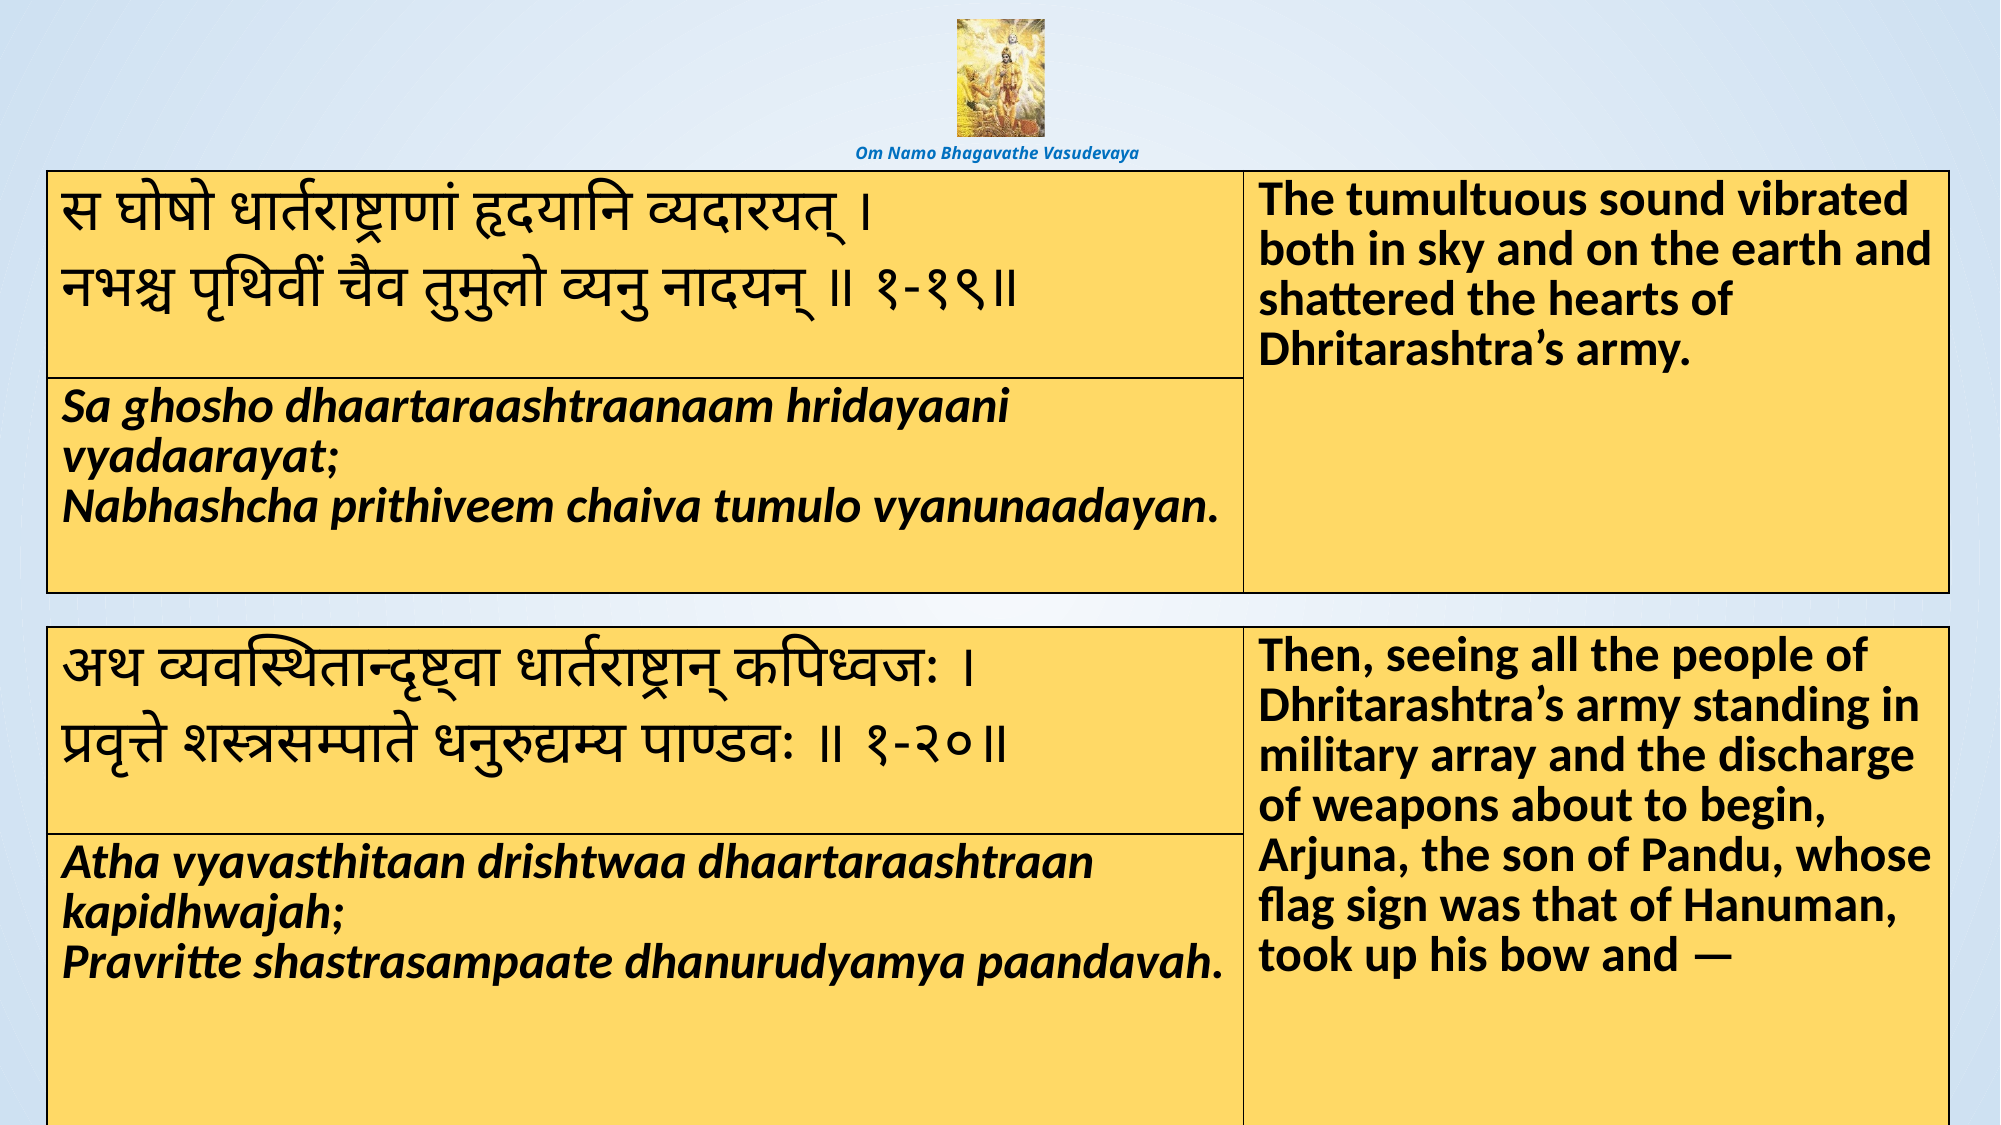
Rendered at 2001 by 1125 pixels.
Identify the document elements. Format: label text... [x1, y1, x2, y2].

table_cell Sa ghosho dhaartaraashtraanaam hridayaani vyadaarayat; Nabhashcha prithiveem chaiva tumulo vyanunaadayan. [48, 379, 1243, 592]
title Om Namo Bhagavathe Vasudevaya [135, 136, 1861, 170]
table_header अथ व्यवस्थितान्दृष्ट्वा धार्तराष्ट्रान् कपिध्वजः । प्रवृत्ते शस्त्रसम्पाते धनुरुद्यम्य पाण्डवः ॥ १-२०॥ [48, 628, 1243, 833]
table_cell Atha vyavasthitaan drishtwaa dhaartaraashtraan kapidhwajah; Pravritte shastrasampaate dhanurudyamya paandavah. [48, 835, 1243, 1125]
table_header Then, seeing all the people of Dhritarashtra’s army standing in military array and the discharge of weapons about to begin, Arjuna, the son of Pandu, whose flag sign was that of Hanuman, took up his bow and — [1244, 628, 1948, 1125]
table_header The tumultuous sound vibrated both in sky and on the earth and shattered the hearts of Dhritarashtra’s army. [1244, 172, 1948, 592]
table_header स घोषो धार्तराष्ट्राणां हृदयानि व्यदारयत् । नभश्च पृथिवीं चैव तुमुलो व्यनु नादयन् ॥ १-१९॥ [48, 172, 1243, 377]
picture [957, 19, 1045, 136]
